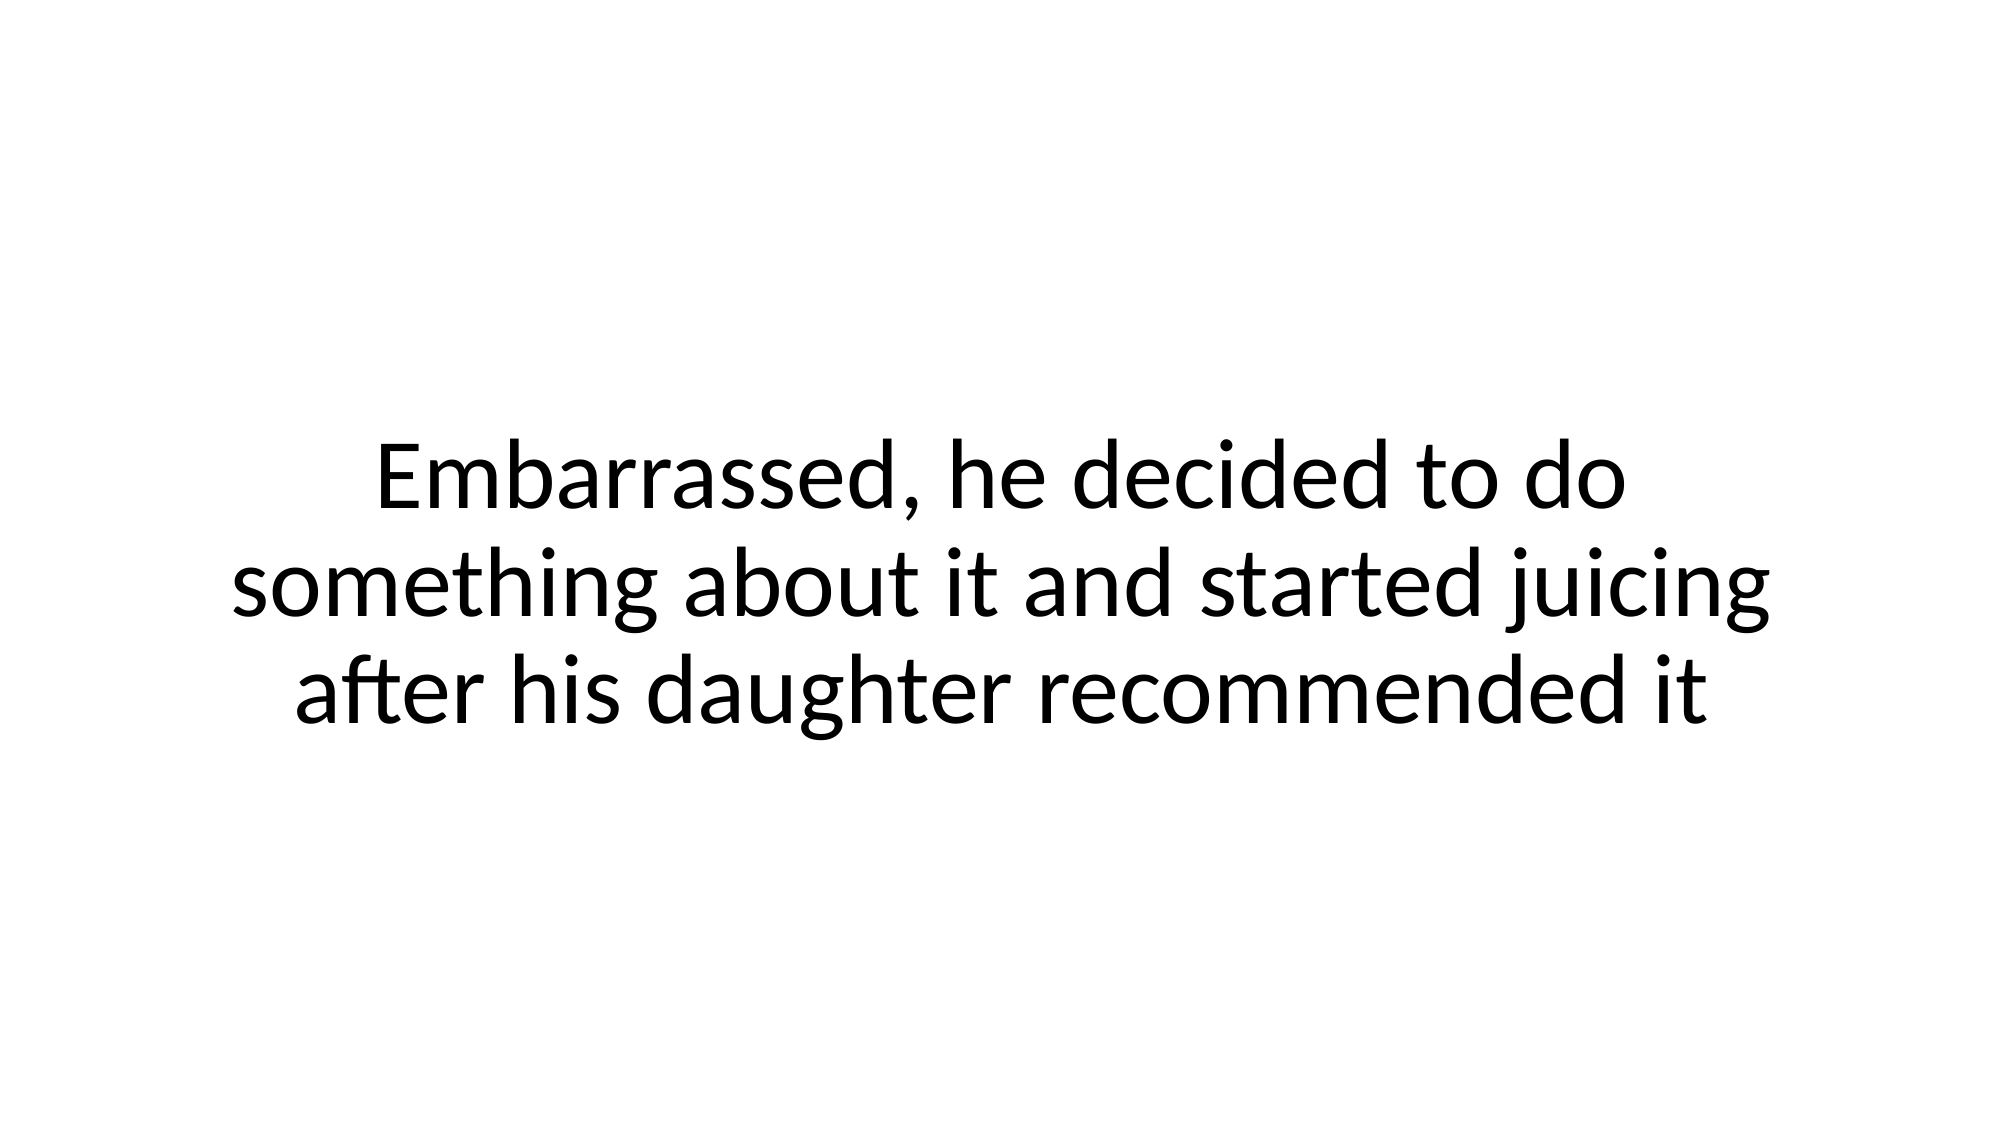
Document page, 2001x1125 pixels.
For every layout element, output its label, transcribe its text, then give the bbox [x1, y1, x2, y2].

list Embarrassed, he decided to do something about it and started juicing after his daughter recommended it [137, 414, 1866, 683]
